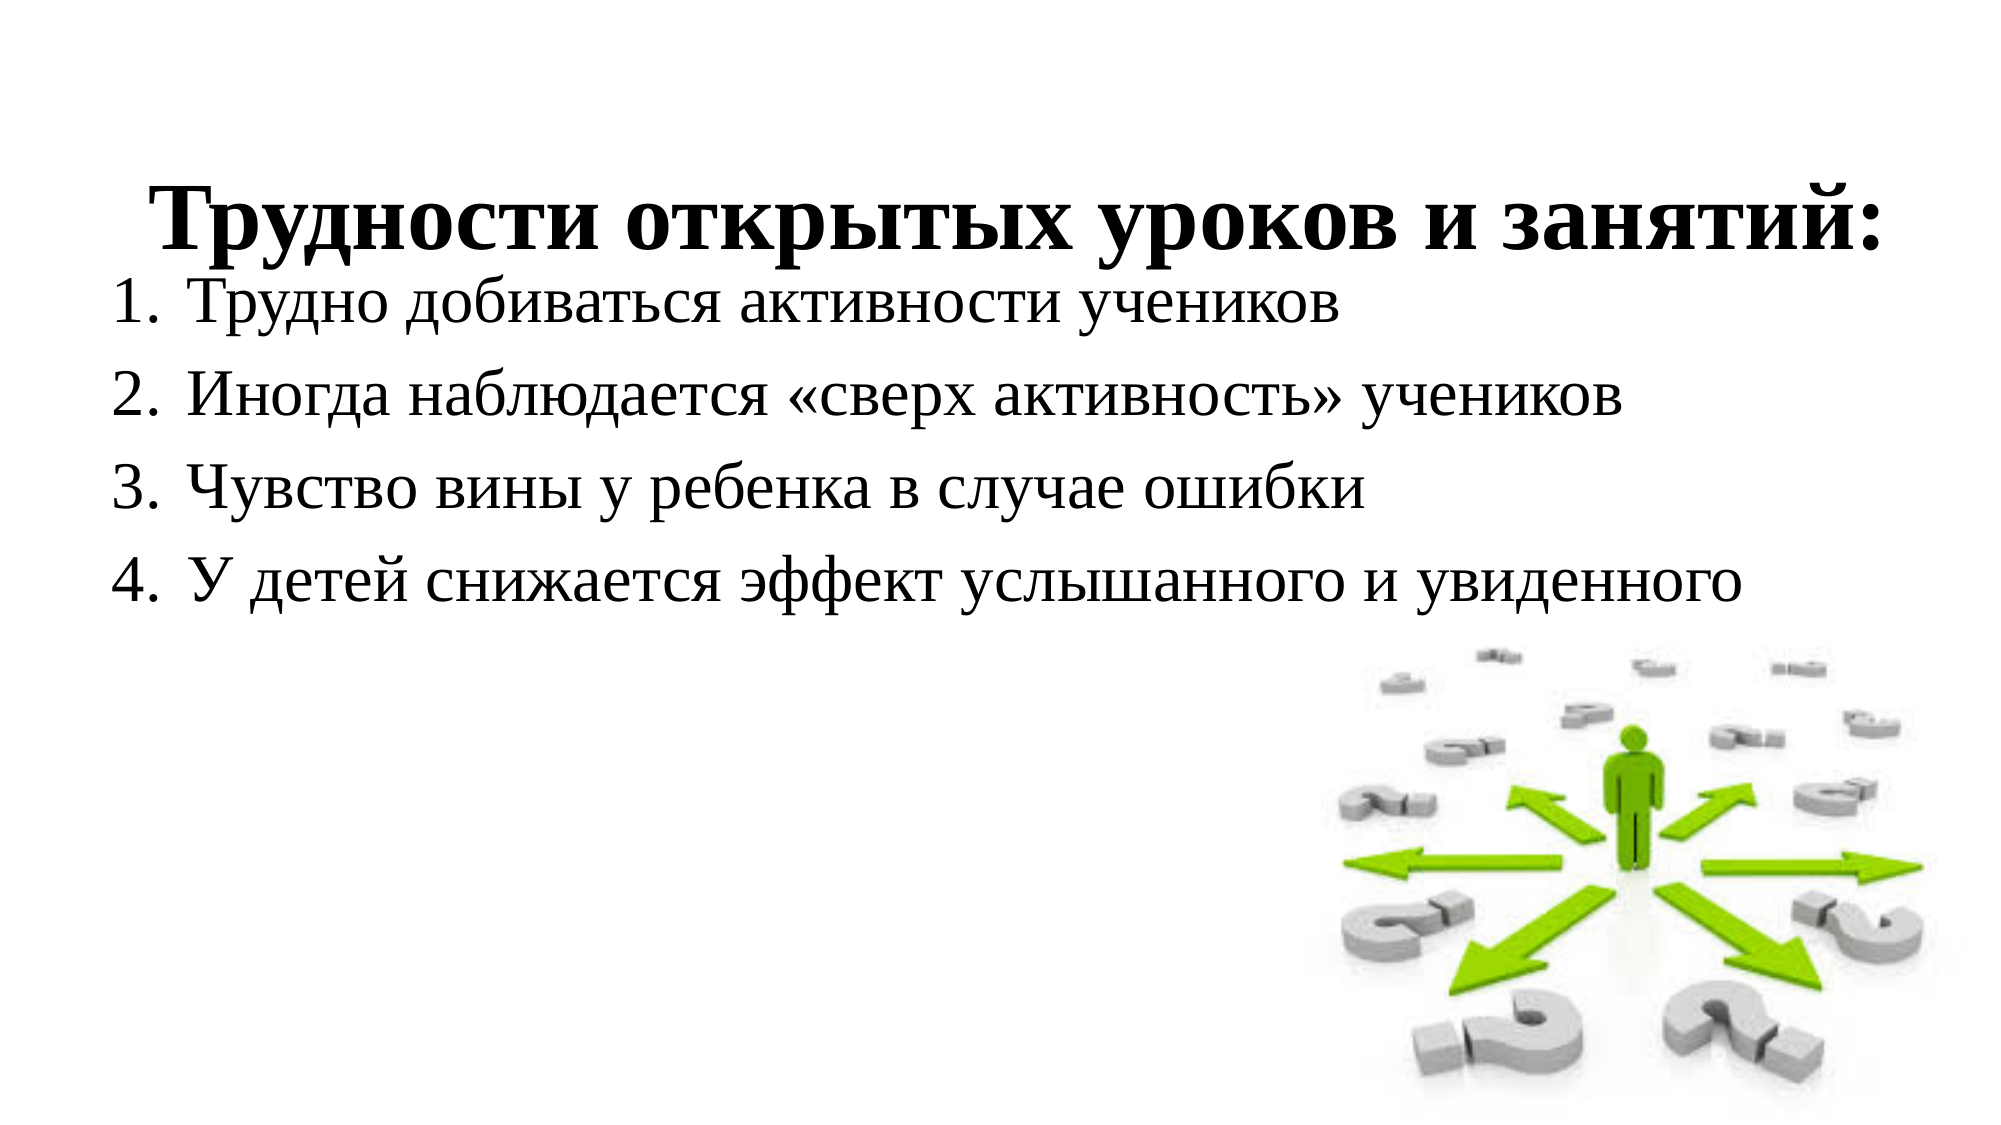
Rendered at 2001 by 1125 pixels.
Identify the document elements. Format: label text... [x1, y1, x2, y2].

title Трудности открытых уроков и занятий: [98, 70, 1939, 278]
picture [1301, 627, 1966, 1125]
subtitle Трудно добиваться активности учеников Иногда наблюдается «сверх активность» учеников Чувство вины у ребенка в случае ошибки У детей снижается эффект услышанного и увиденного [96, 257, 1903, 1044]
